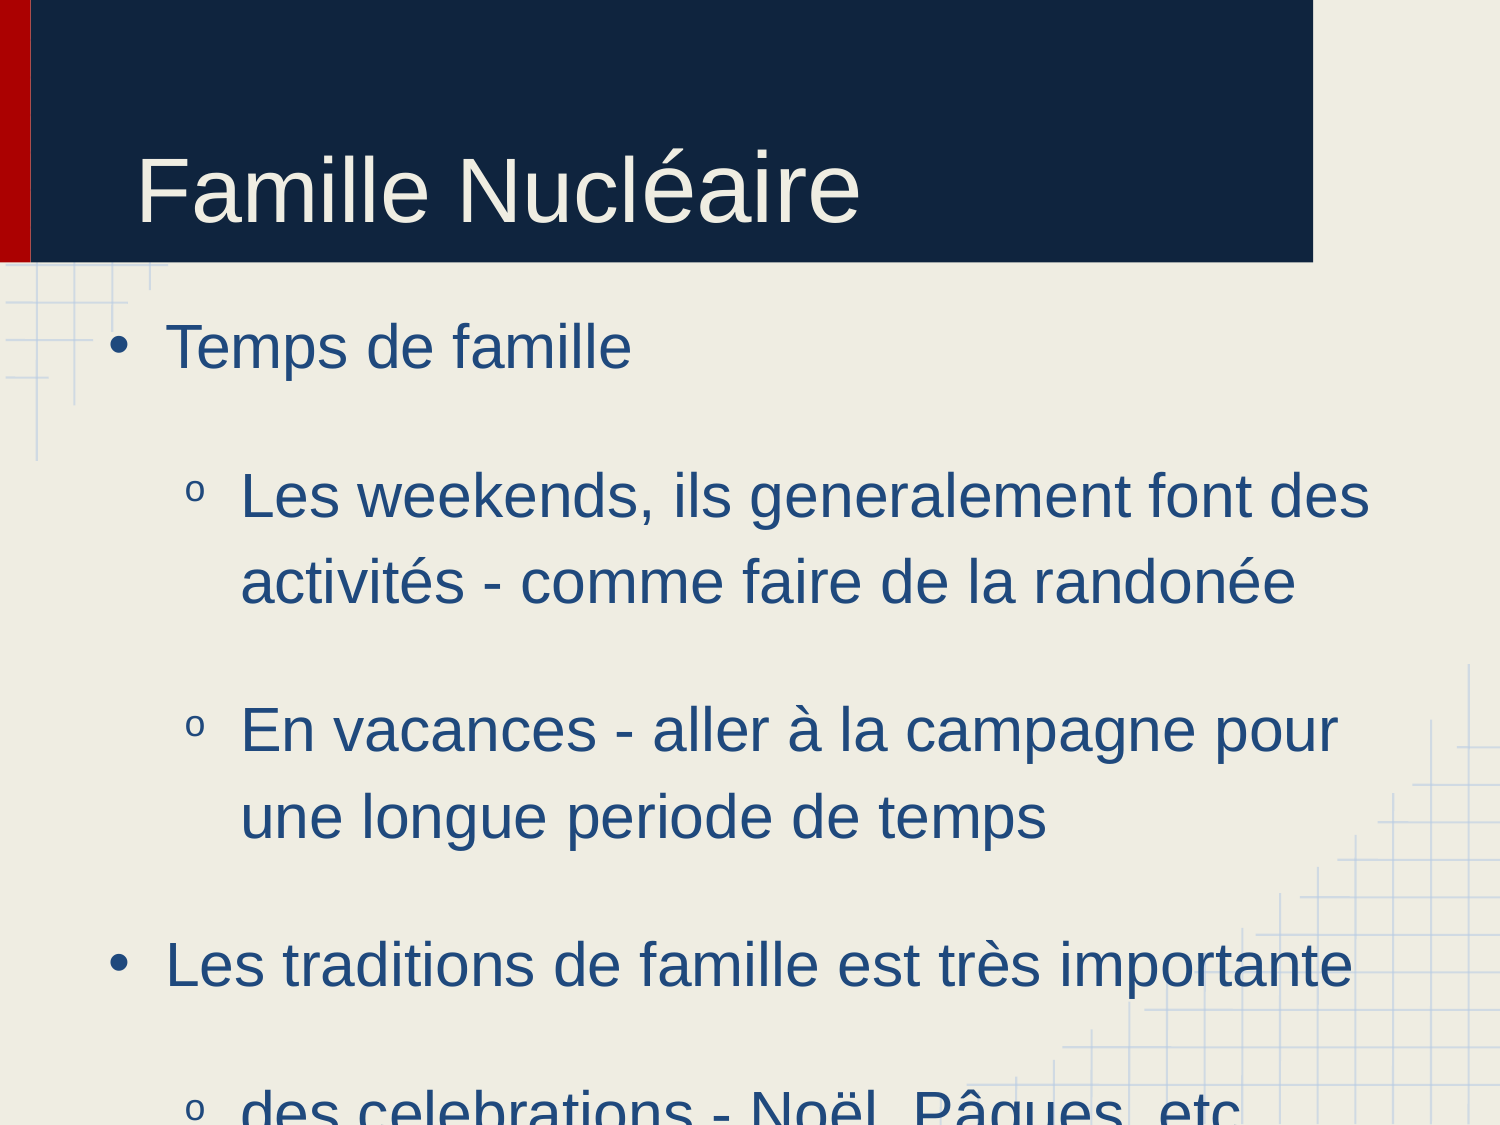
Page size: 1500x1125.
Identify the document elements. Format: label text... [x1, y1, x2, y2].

list Temps de famille Les weekends, ils generalement font des activités - comme faire de la randonée En vacances - aller à la campagne pour une longue periode de temps Les traditions de famille est très importante des celebrations - Noël, Pâques, etc. [75, 279, 1425, 1074]
title Famille Nucléaire [75, 35, 1276, 258]
